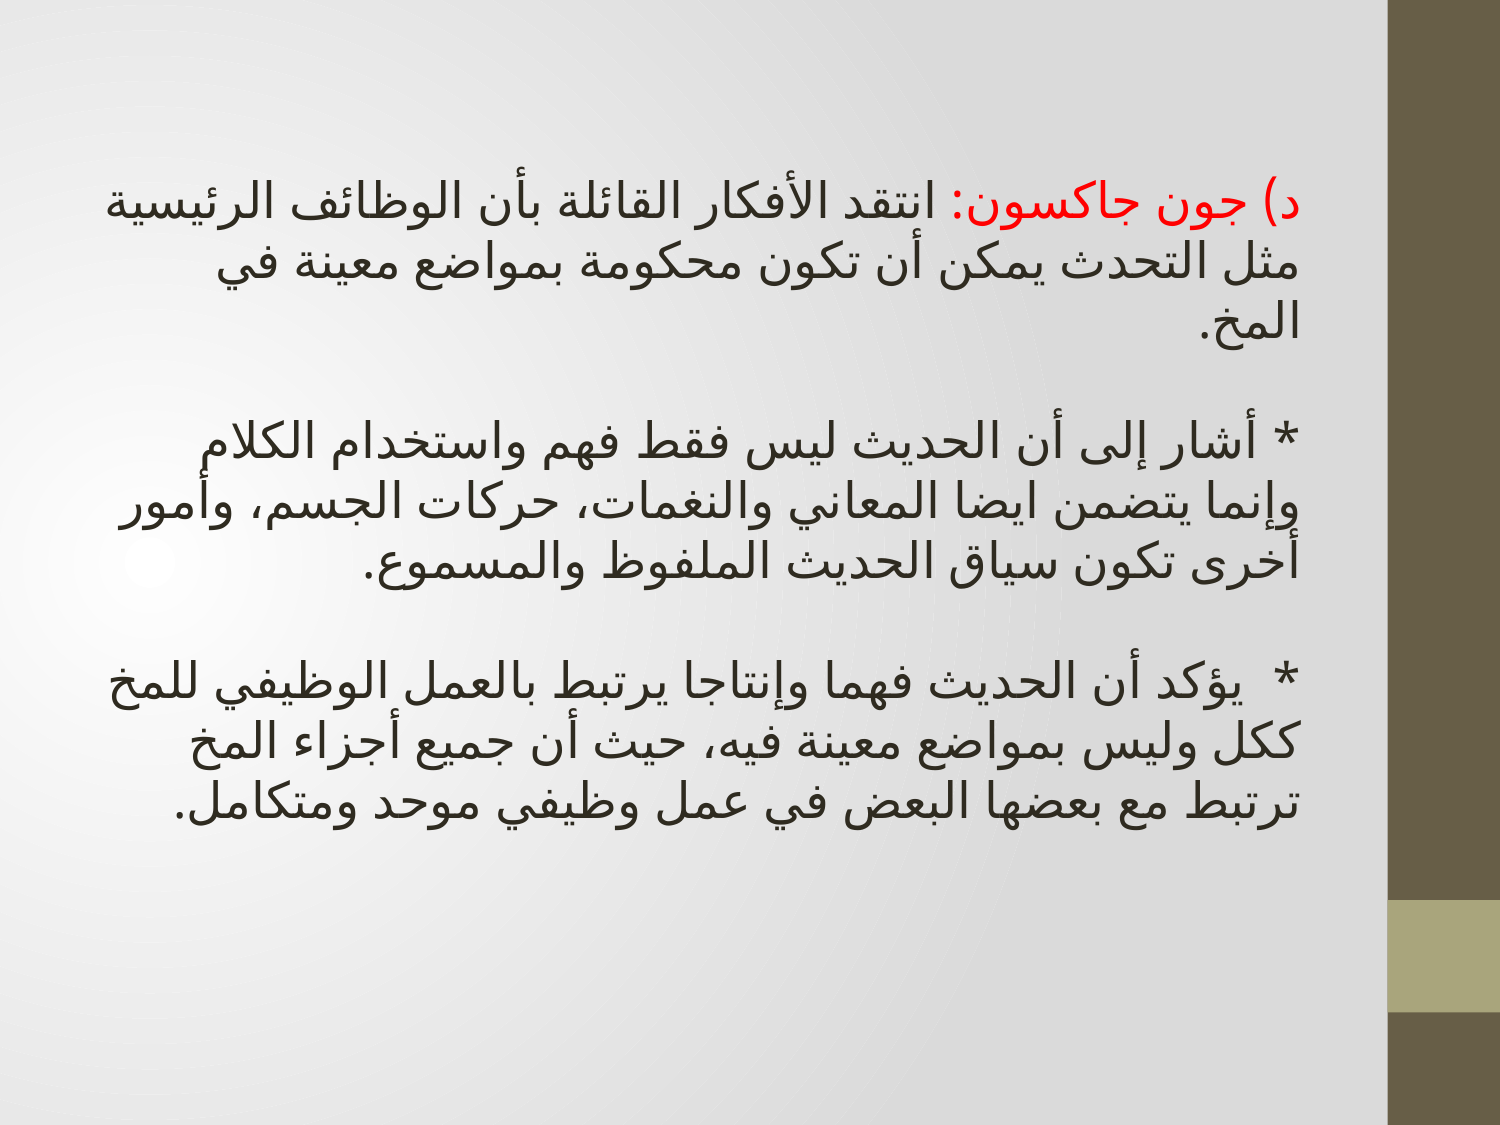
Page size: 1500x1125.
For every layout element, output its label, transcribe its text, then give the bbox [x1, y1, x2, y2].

text_box د) جون جاكسون: انتقد الأفكار القائلة بأن الوظائف الرئيسية مثل التحدث يمكن أن تكون محكومة بمواضع معينة في المخ. * أشار إلى أن الحديث ليس فقط فهم واستخدام الكلام وإنما يتضمن ايضا المعاني والنغمات، حركات الجسم، وأمور أخرى تكون سياق الحديث الملفوظ والمسموع. * يؤكد أن الحديث فهما وإنتاجا يرتبط بالعمل الوظيفي للمخ ككل وليس بمواضع معينة فيه، حيث أن جميع أجزاء المخ ترتبط مع بعضها البعض في عمل وظيفي موحد ومتكامل. [88, 160, 1317, 881]
